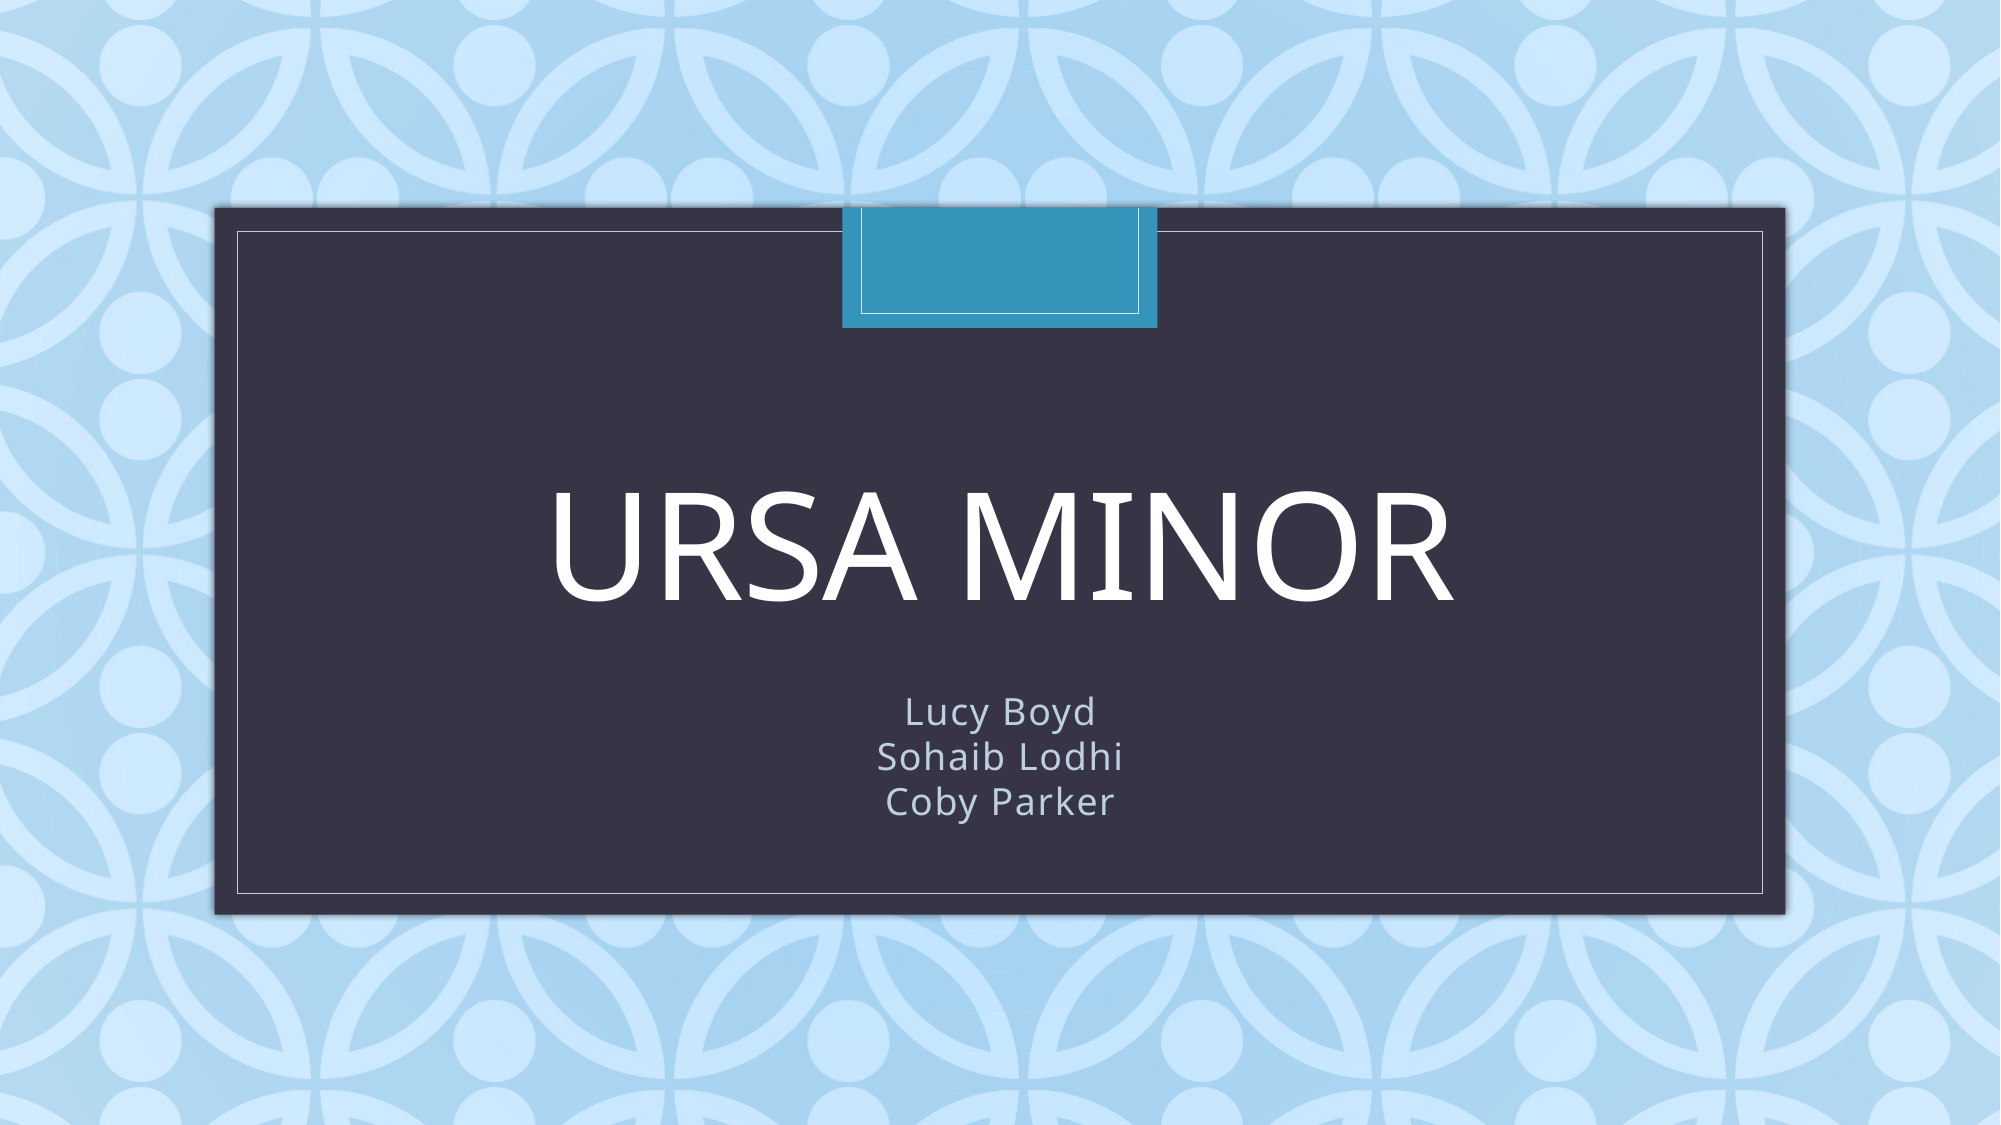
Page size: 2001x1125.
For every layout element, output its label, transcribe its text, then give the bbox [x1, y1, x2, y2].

subtitle Lucy Boyd Sohaib Lodhi Coby Parker [256, 680, 1745, 843]
title Ursa Minor [256, 343, 1744, 680]
